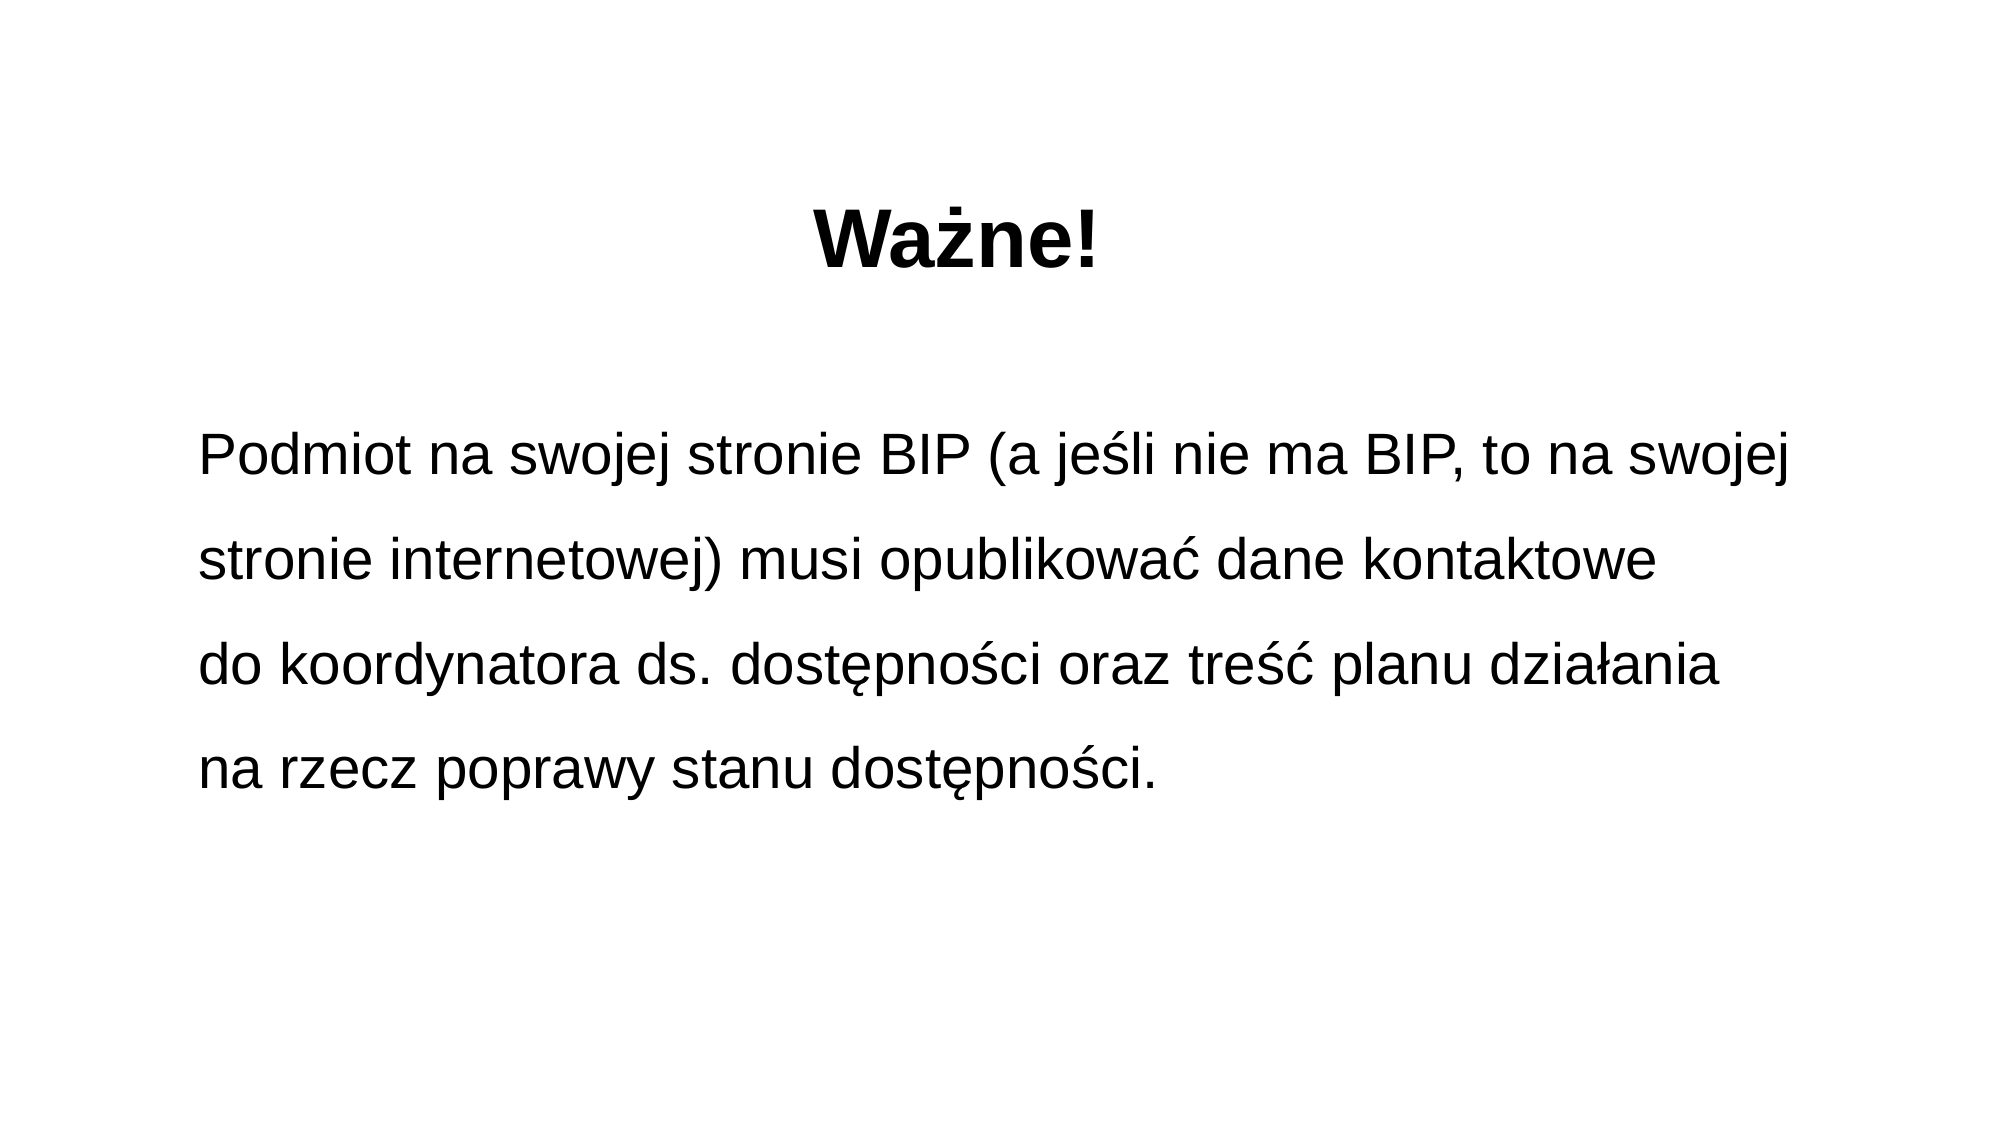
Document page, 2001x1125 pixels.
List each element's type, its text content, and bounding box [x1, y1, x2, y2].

title Ważne! [759, 89, 1156, 293]
subtitle Podmiot na swojej stronie BIP (a jeśli nie ma BIP, to na swojej stronie internetowej) musi opublikować dane kontaktowe do koordynatora ds. dostępności oraz treść planu działania na rzecz poprawy stanu dostępności. [183, 373, 1814, 817]
